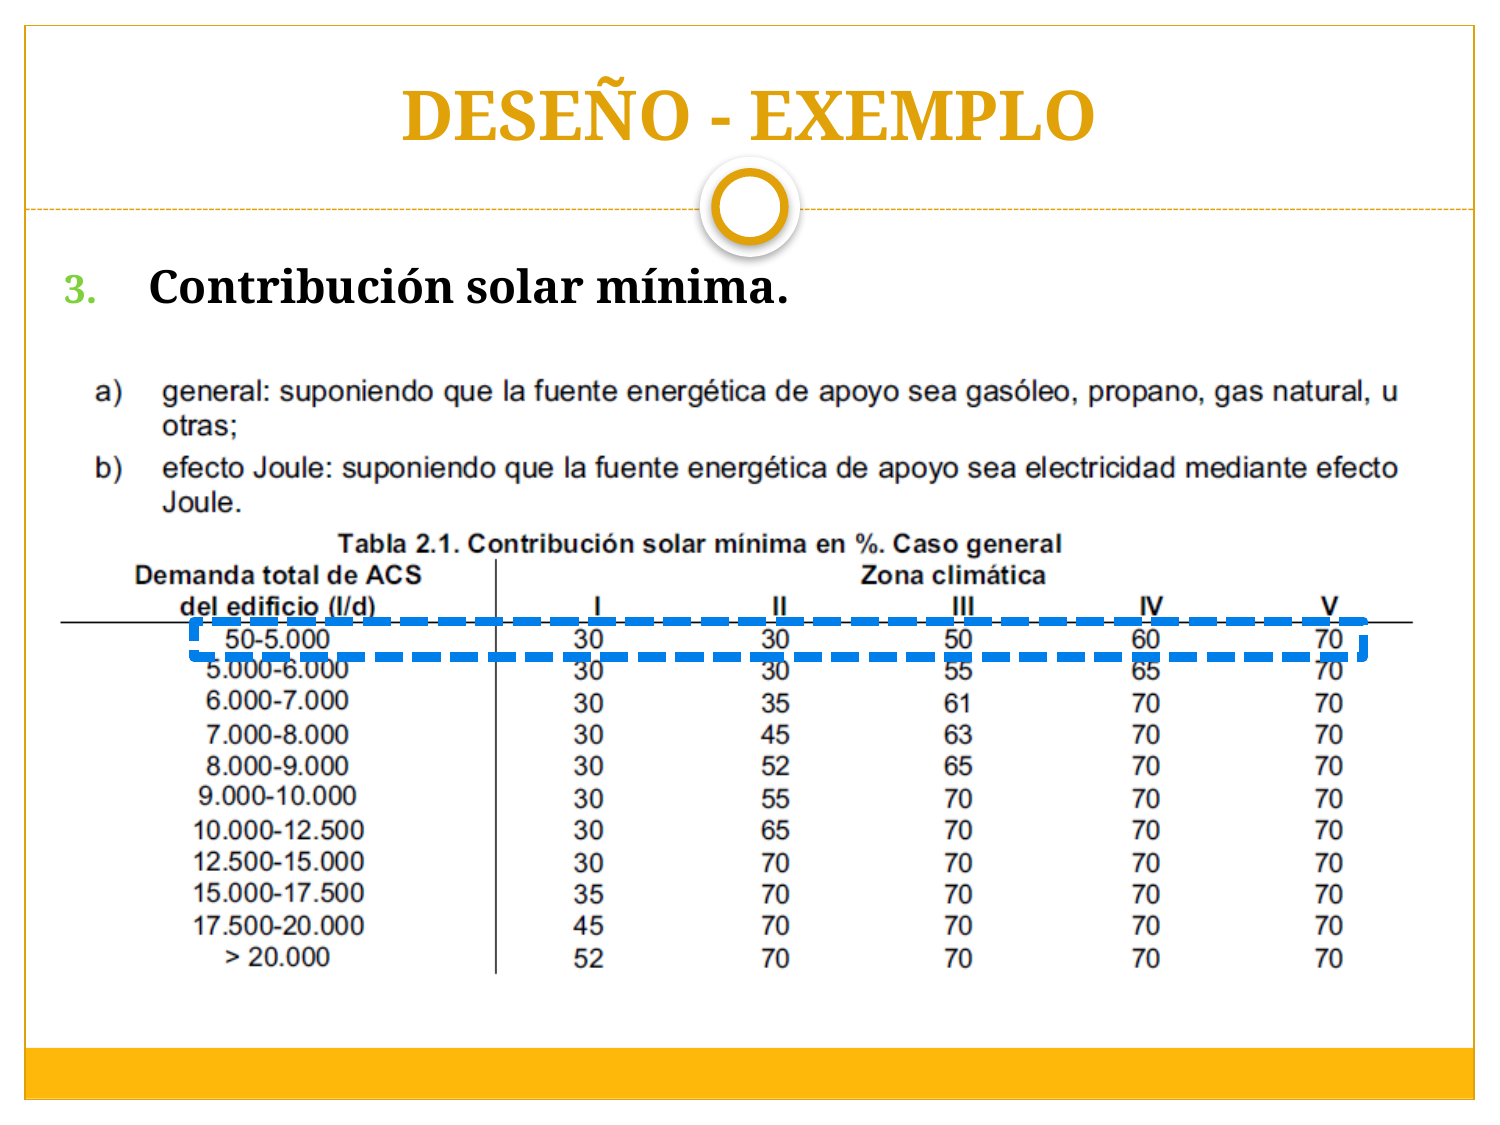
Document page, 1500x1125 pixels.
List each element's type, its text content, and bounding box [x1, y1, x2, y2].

picture [52, 373, 1446, 993]
list Contribución solar mínima. [49, 250, 1445, 373]
title DESEÑO - EXEMPLO [49, 37, 1450, 162]
